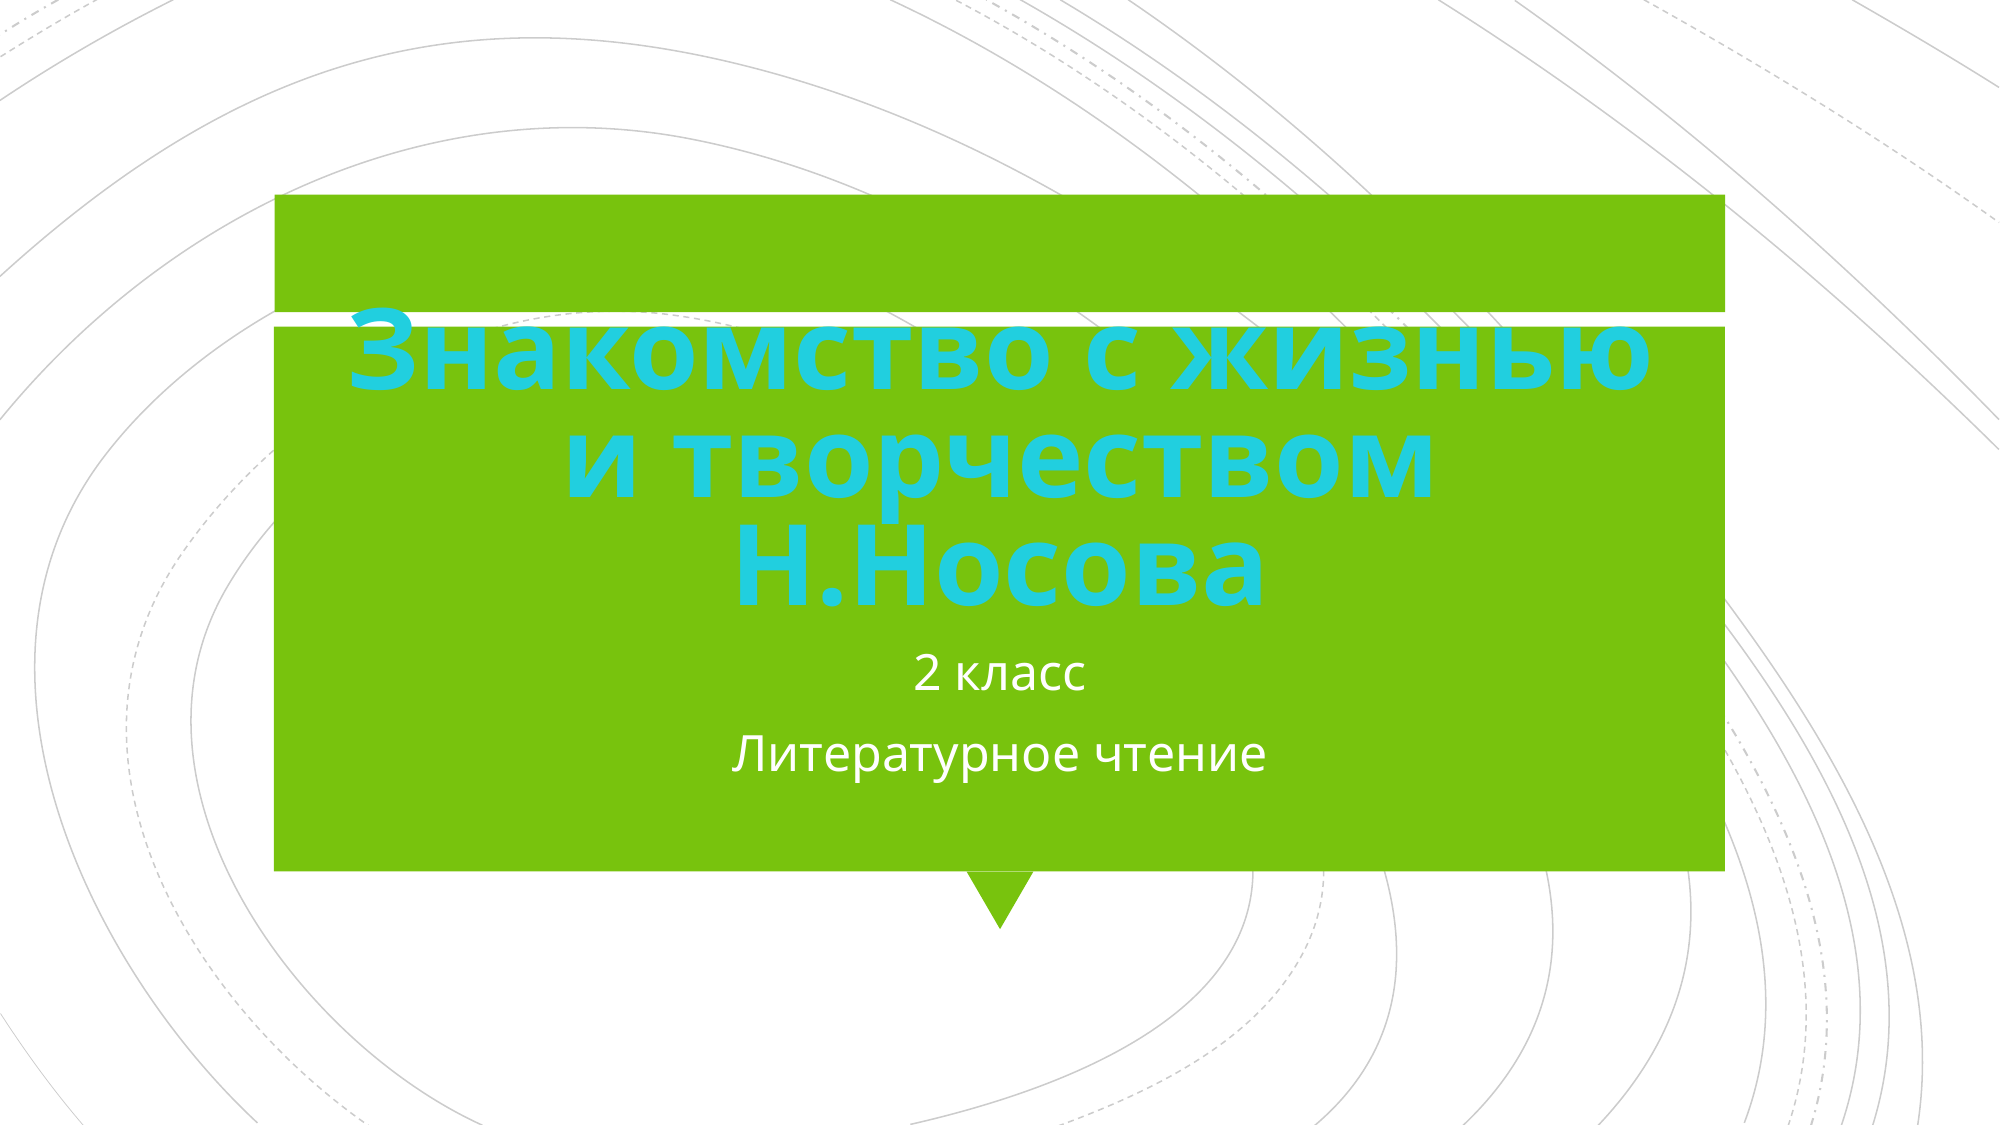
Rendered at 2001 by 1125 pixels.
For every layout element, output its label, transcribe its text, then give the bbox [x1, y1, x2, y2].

subtitle 2 класс Литературное чтение [288, 640, 1712, 858]
title Знакомство с жизнью и творчеством Н.Носова [288, 340, 1713, 628]
